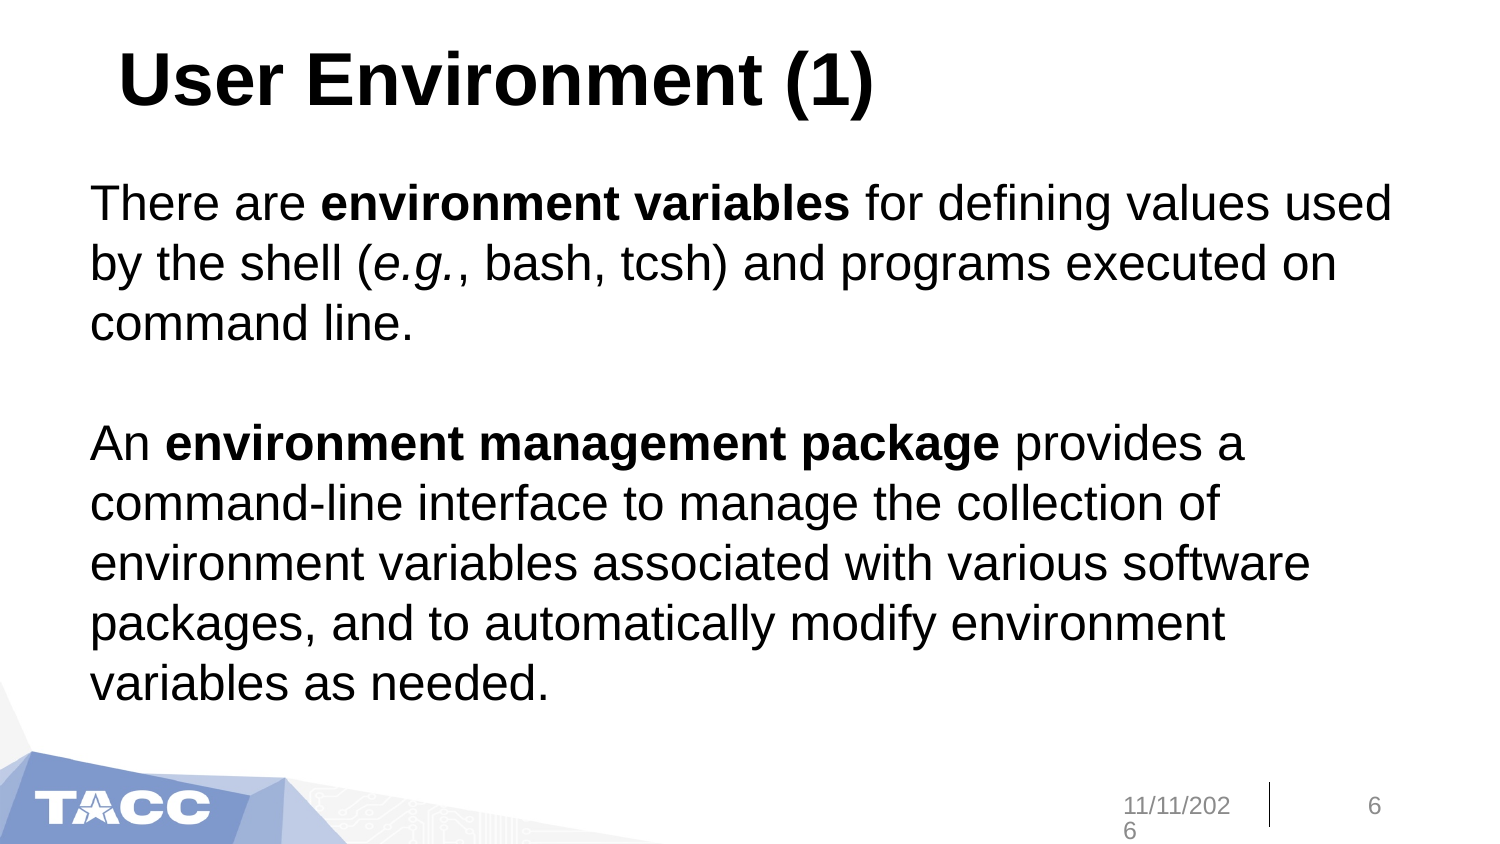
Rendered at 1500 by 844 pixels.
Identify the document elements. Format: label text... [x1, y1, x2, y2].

title User Environment (1) [103, 0, 1397, 163]
picture [0, 0, 1500, 844]
slide_number 6 [1284, 782, 1397, 827]
text_box There are environment variables for defining values used by the shell (e.g., bash, tcsh) and programs executed on command line. An environment management package provides a command-line interface to manage the collection of environment variables associated with various software packages, and to automatically modify environment variables as needed. [74, 163, 1425, 718]
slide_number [1108, 782, 1255, 827]
